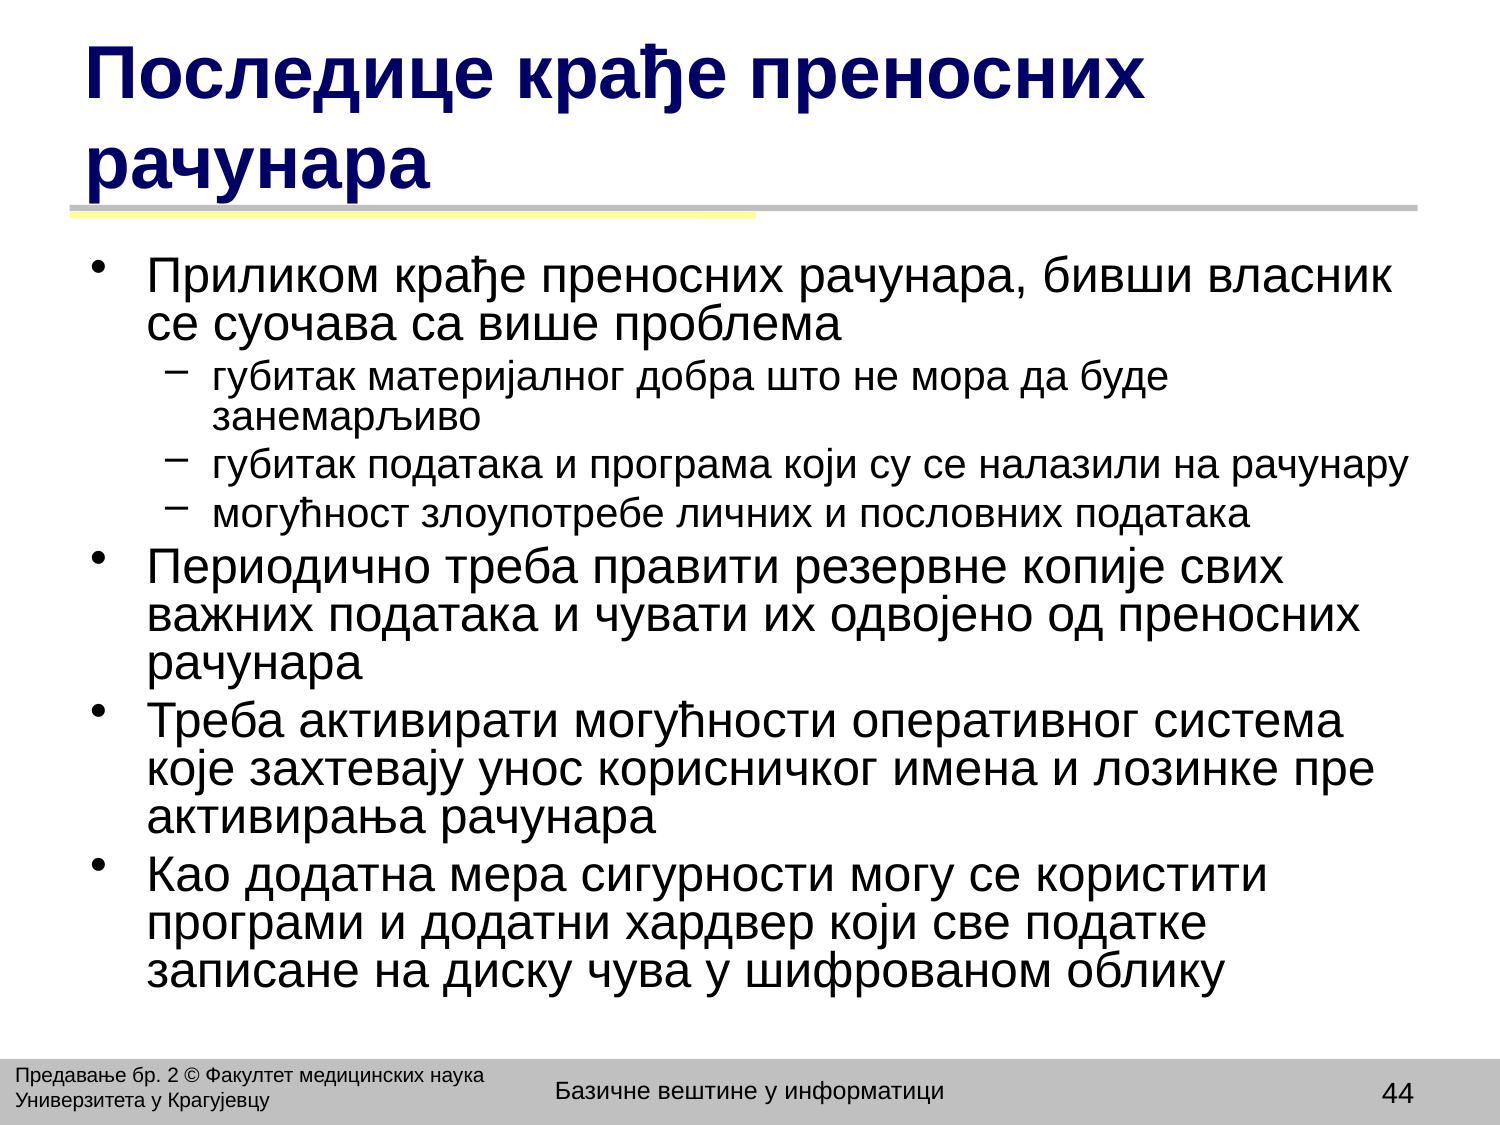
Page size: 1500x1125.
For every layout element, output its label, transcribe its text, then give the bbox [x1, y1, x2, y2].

list Приликом крађе преносних рачунара, бивши власник се суочава са више проблема губитак материјалног добра што не мора да буде занемарљиво губитак података и програма који су се налазили на рачунару могућност злоупотребе личних и пословних података Периодично треба правити резервне копије свих важних података и чувати их одвојено од преносних рачунара Треба активирати могућности оперативног система које захтевају унос корисничког имена и лозинке пре активирања рачунара Као додатна мера сигурности могу се користити програми и додатни хардвер који све податке записане на диску чува у шифрованом облику [74, 246, 1426, 1023]
slide_number 44 [1079, 1066, 1430, 1125]
footer Базичне вештине у информатици [512, 1066, 988, 1125]
title Последице крађе преносних рачунара [69, 19, 1426, 208]
slide_number Предавање бр. 2 © Факултет медицинских наука Универзитета у Крагујевцу [0, 1053, 607, 1108]
